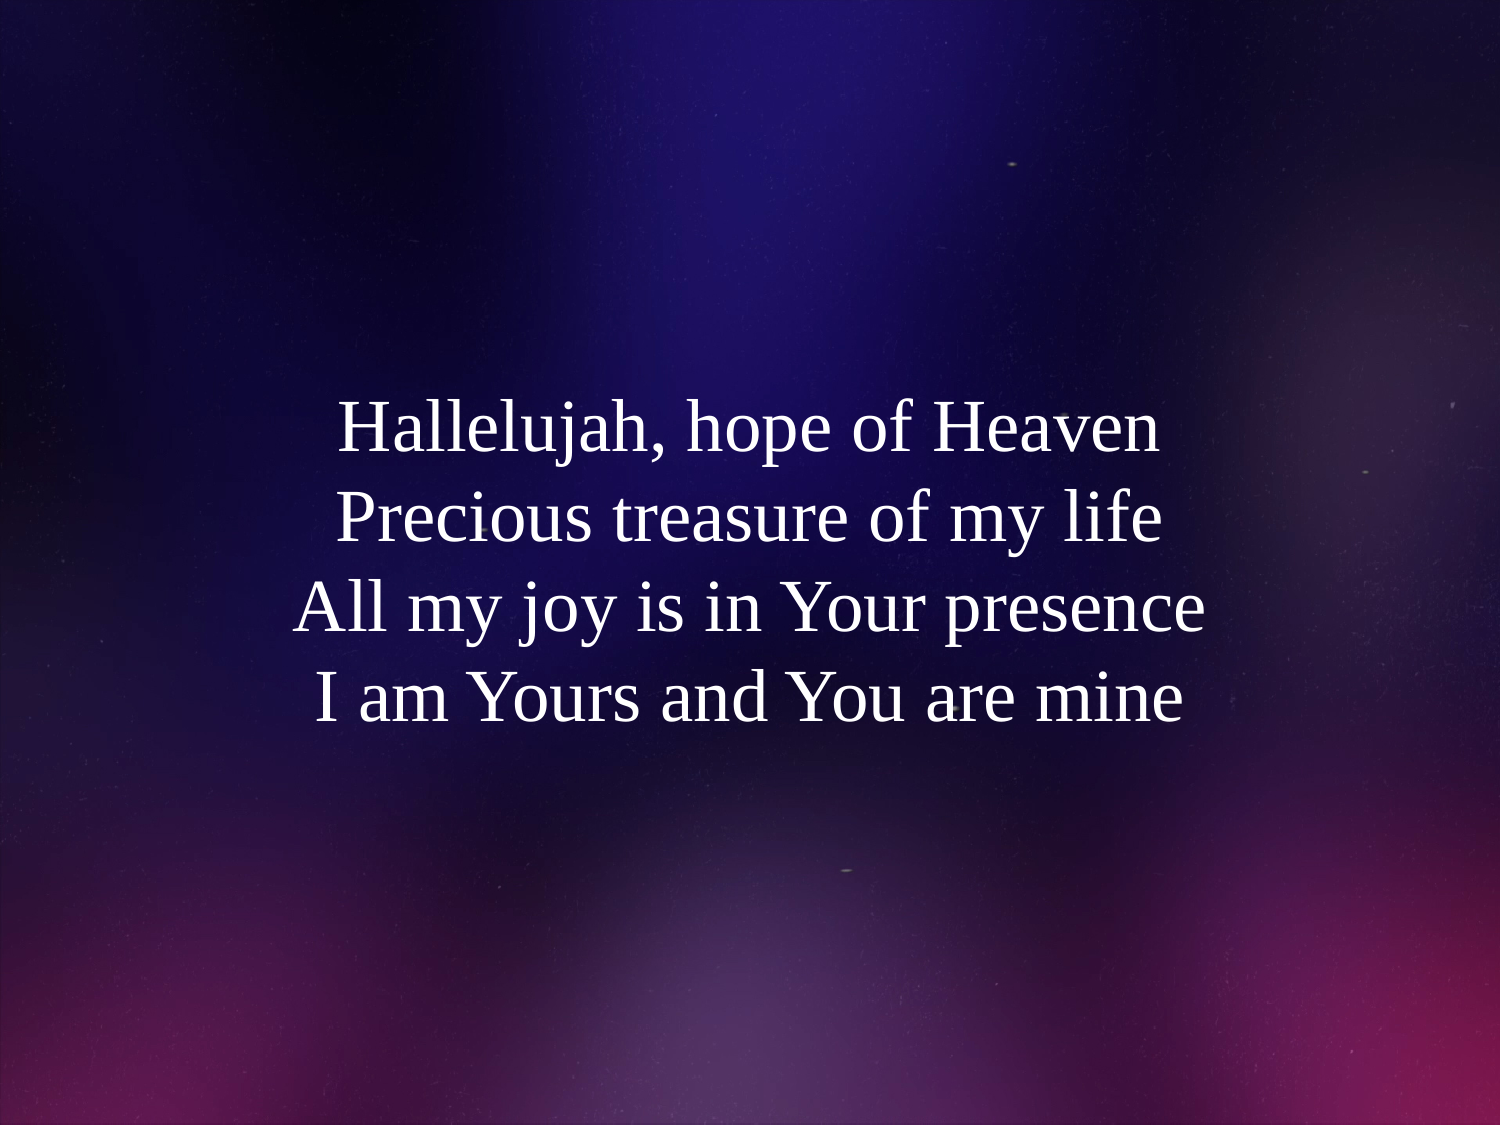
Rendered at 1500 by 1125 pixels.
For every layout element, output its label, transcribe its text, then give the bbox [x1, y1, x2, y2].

picture [0, 0, 1500, 1125]
title Hallelujah, hope of Heaven Precious treasure of my life All my joy is in Your presence I am Yours and You are mine [37, 462, 1463, 650]
